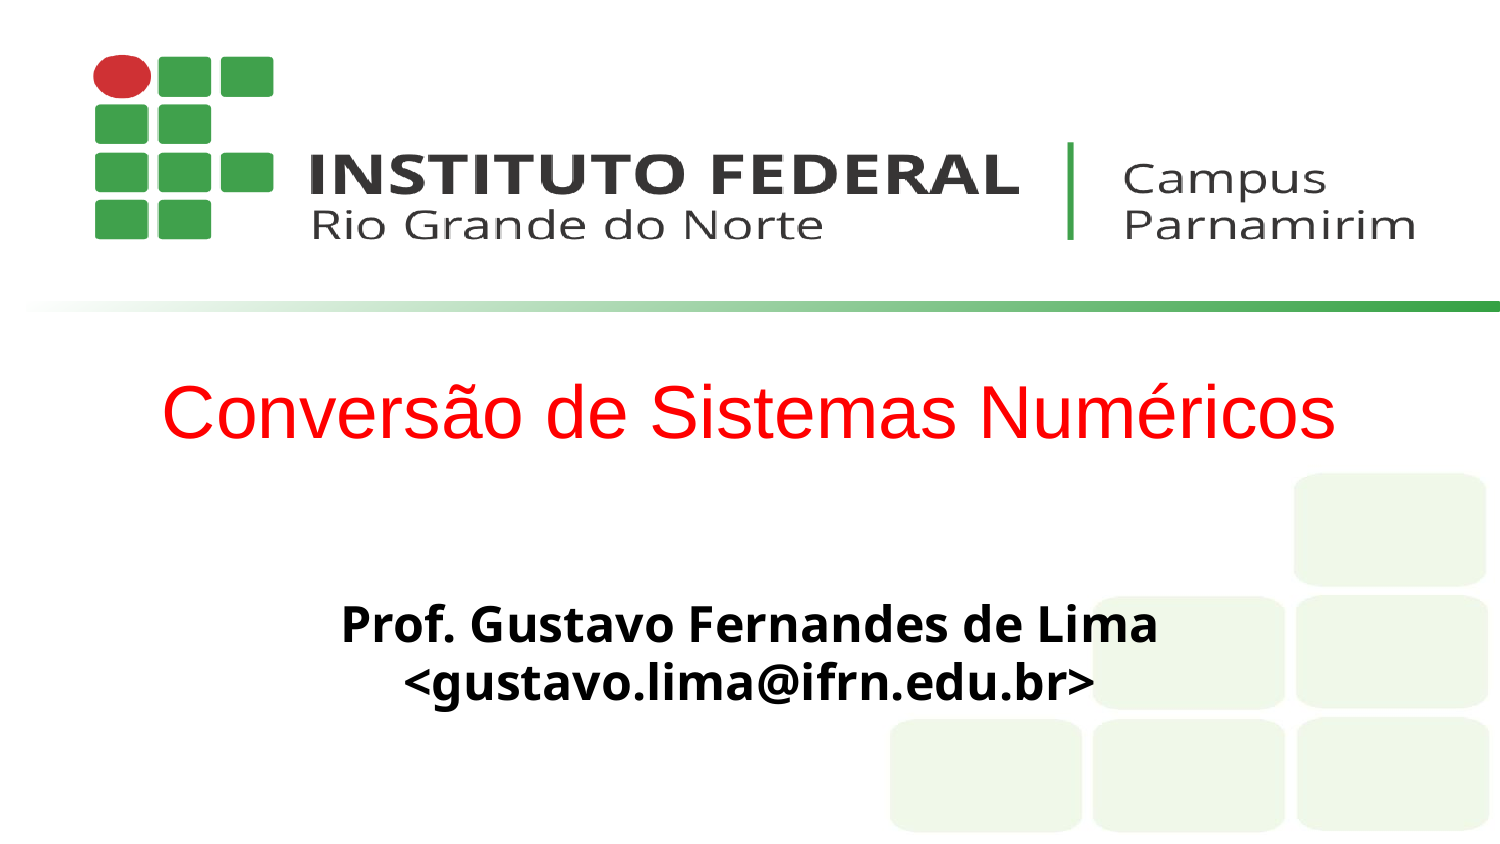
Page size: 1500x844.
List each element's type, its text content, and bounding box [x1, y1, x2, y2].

text_box Conversão de Sistemas Numéricos [0, 312, 1500, 505]
picture [5, 21, 1500, 267]
picture [803, 505, 1495, 835]
text_box Prof. Gustavo Fernandes de Lima <gustavo.lima@ifrn.edu.br> [246, 587, 1254, 740]
